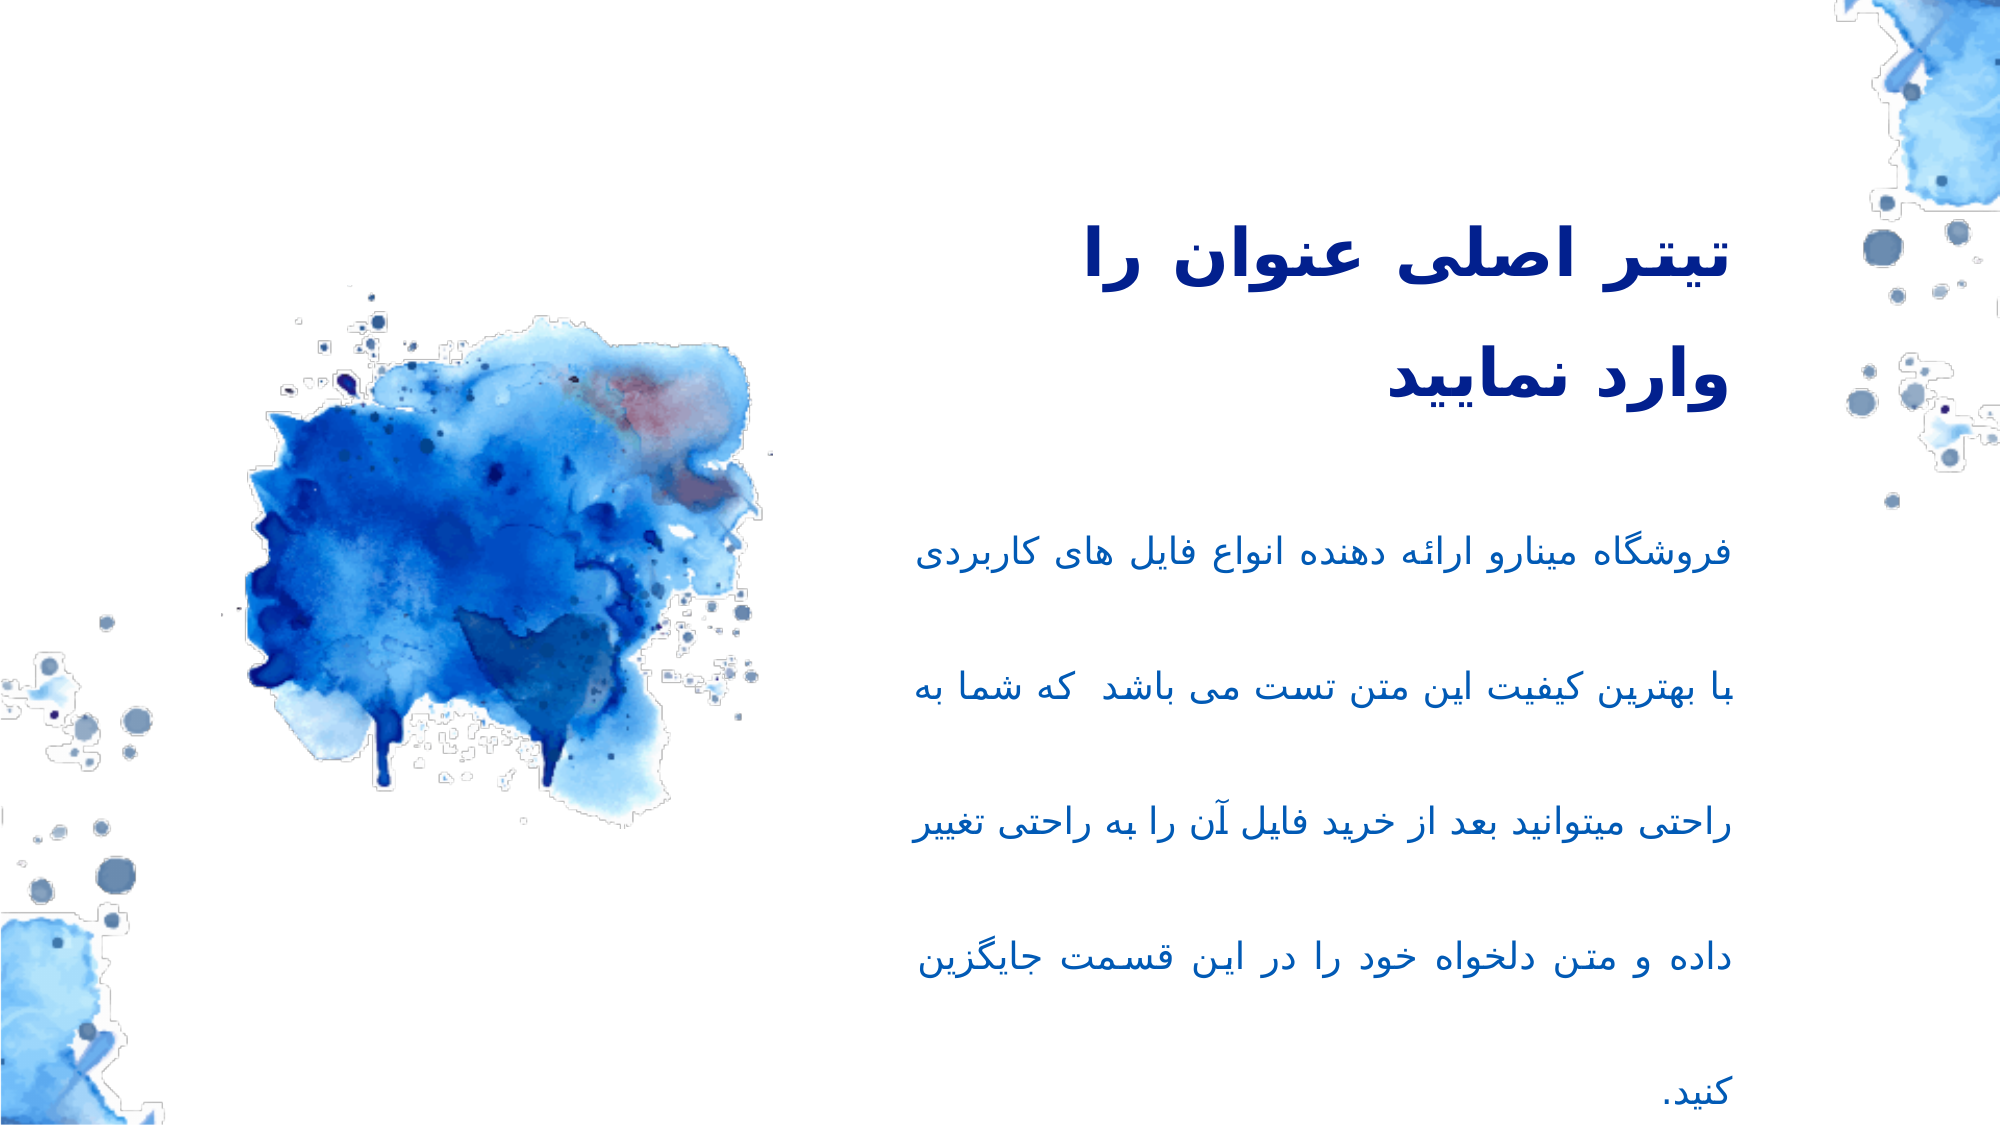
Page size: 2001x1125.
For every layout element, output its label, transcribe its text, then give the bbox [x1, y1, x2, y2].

picture [221, 285, 773, 829]
text_box فروشگاه مینارو ارائه دهنده انواع فایل های کاربردی با بهترین کیفیت این متن تست می باشد که شما به راحتی میتوانید بعد از خرید فایل آن را به راحتی تغییر داده و متن دلخواه خود را در این قسمت جایگزین کنید. [898, 429, 1748, 1120]
picture [1810, 0, 2000, 775]
picture [2, 352, 188, 1124]
text_box تیتر اصلی عنوان را وارد نمایید [1061, 162, 1748, 417]
